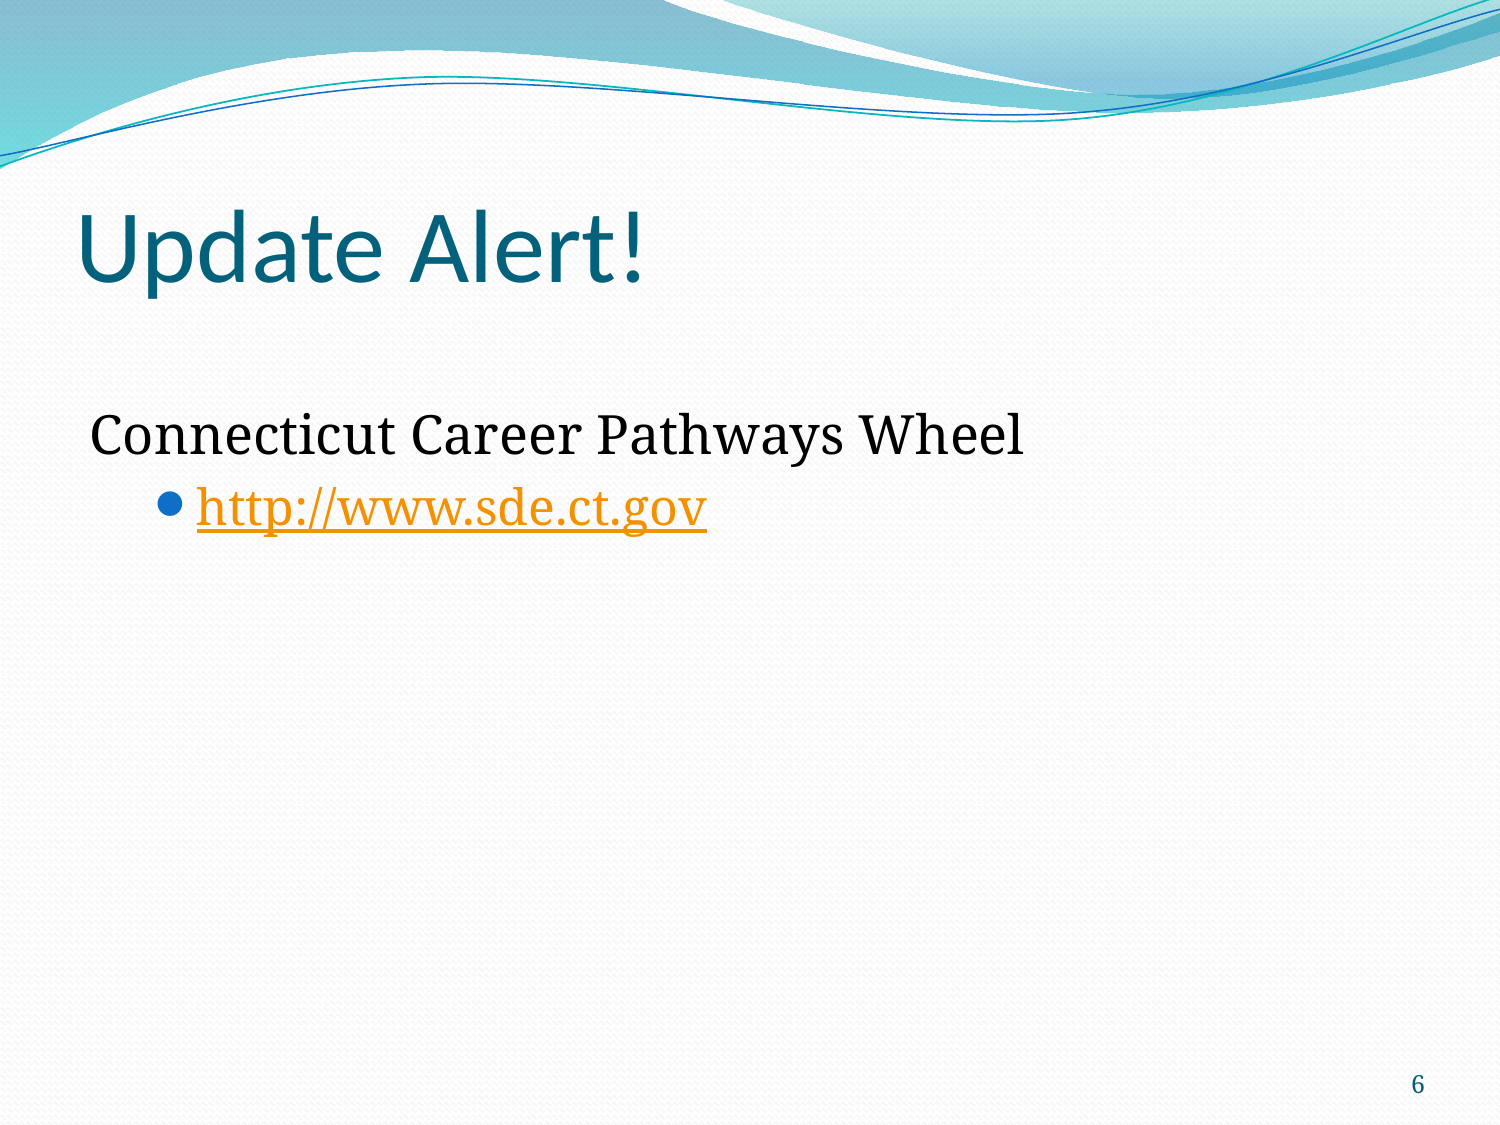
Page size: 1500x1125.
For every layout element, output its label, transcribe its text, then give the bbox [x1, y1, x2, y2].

list Connecticut Career Pathways Wheel http://www.sde.ct.gov [75, 317, 1425, 1038]
slide_number 6 [1299, 1042, 1425, 1103]
title Update Alert! [75, 115, 1425, 303]
